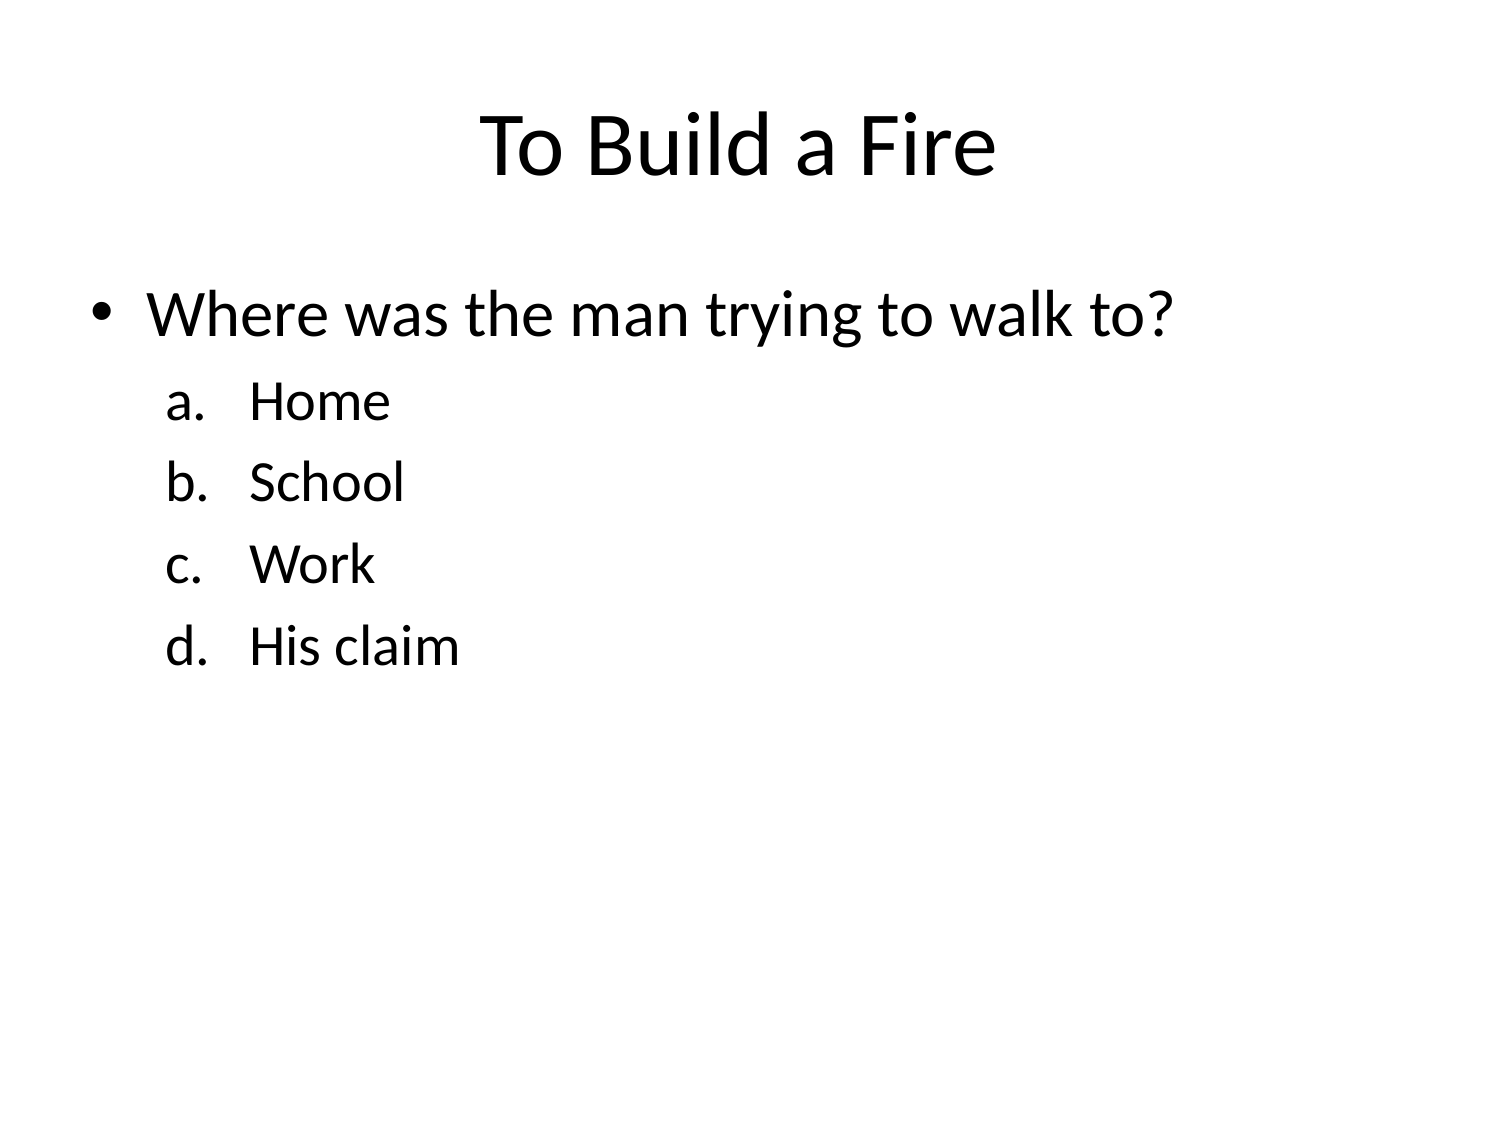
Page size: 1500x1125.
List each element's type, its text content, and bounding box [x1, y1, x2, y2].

list Where was the man trying to walk to? Home School Work His claim [75, 262, 1425, 1005]
title To Build a Fire [75, 45, 1425, 233]
